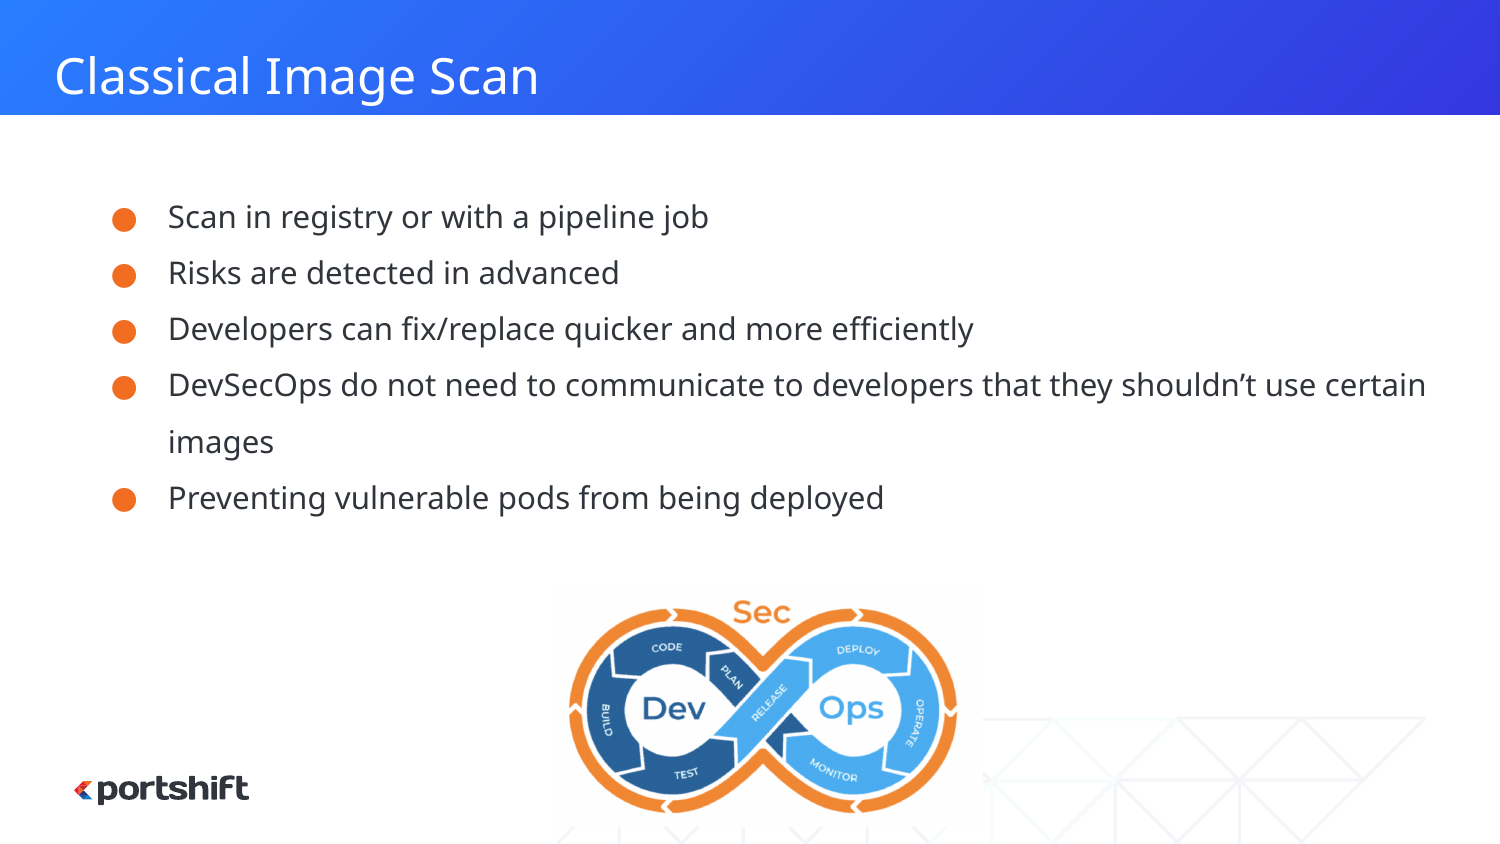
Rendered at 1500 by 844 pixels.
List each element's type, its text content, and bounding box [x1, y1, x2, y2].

text_box Classical Image Scan [39, 20, 1268, 116]
text_box Scan in registry or with a pipeline job Risks are detected in advanced Developers can fix/replace quicker and more efficiently DevSecOps do not need to communicate to developers that they shouldn’t use certain images Preventing vulnerable pods from being deployed [77, 163, 1500, 585]
picture [551, 584, 983, 828]
text_box [0, 0, 1500, 115]
